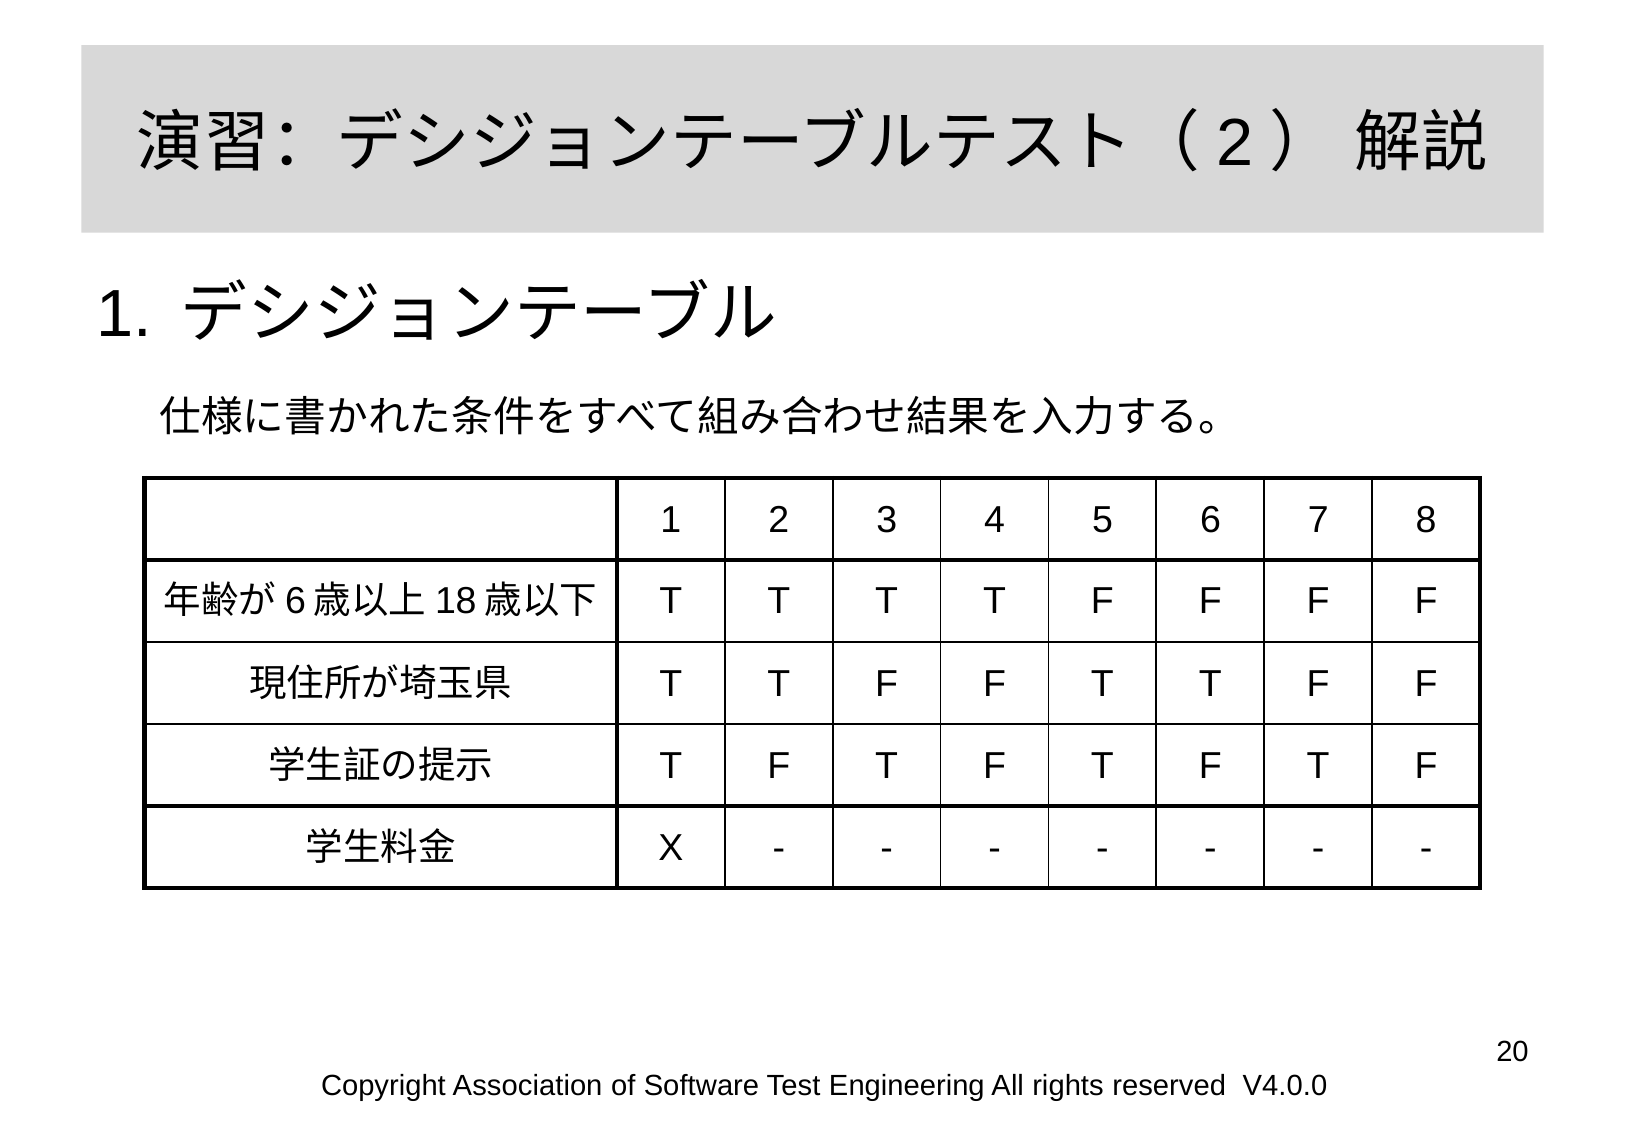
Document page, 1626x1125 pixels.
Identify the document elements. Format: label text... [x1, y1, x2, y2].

table_cell T [1049, 643, 1155, 723]
table_header 1 [619, 480, 724, 558]
table_header 8 [1373, 480, 1478, 558]
footer Copyright Association of Software Test Engineering All rights reserved V4.0.0 [233, 1058, 1415, 1103]
table_cell F [1049, 562, 1155, 641]
table_cell T [1049, 725, 1155, 804]
table_cell F [1373, 643, 1478, 723]
table_cell T [726, 643, 832, 723]
table_header 6 [1157, 480, 1263, 558]
table_header 3 [834, 480, 940, 558]
table_cell F [1265, 643, 1371, 723]
table_cell F [1265, 562, 1371, 641]
table_cell F [941, 725, 1048, 804]
table_cell F [834, 643, 940, 723]
table_cell T [619, 643, 724, 723]
table_cell F [1373, 725, 1478, 804]
slide_number ‹#› [1164, 1024, 1544, 1103]
table_cell - [1157, 808, 1263, 886]
table_cell - [834, 808, 940, 886]
table_cell - [941, 808, 1048, 886]
table_cell 年齢が6歳以上18歳以下 [147, 562, 615, 641]
table_cell T [1157, 643, 1263, 723]
table_cell X [619, 808, 724, 886]
table_cell T [834, 562, 940, 641]
table_header [147, 480, 615, 558]
table_cell - [1265, 808, 1371, 886]
table_cell T [834, 725, 940, 804]
table_cell - [1049, 808, 1155, 886]
table_cell F [726, 725, 832, 804]
table_cell T [726, 562, 832, 641]
text_box 仕様に書かれた条件をすべて組み合わせ結果を入力する。 [144, 382, 1434, 448]
table_cell T [619, 725, 724, 804]
table_cell 現住所が埼玉県 [147, 643, 615, 723]
table_cell - [726, 808, 832, 886]
table_header 4 [941, 480, 1048, 558]
table_cell T [619, 562, 724, 641]
table_cell - [1373, 808, 1478, 886]
table_cell 学生料金 [147, 808, 615, 886]
table_cell F [1157, 562, 1263, 641]
list デシジョンテーブル [81, 262, 1544, 1005]
table_header 2 [726, 480, 832, 558]
table_header 7 [1265, 480, 1371, 558]
table_cell T [1265, 725, 1371, 804]
table_cell T [941, 562, 1048, 641]
table_cell 学生証の提示 [147, 725, 615, 804]
table_cell F [1373, 562, 1478, 641]
table_cell F [941, 643, 1048, 723]
title 演習：デシジョンテーブルテスト（2） 解説 [81, 45, 1544, 233]
table_header 5 [1049, 480, 1155, 558]
table_cell F [1157, 725, 1263, 804]
